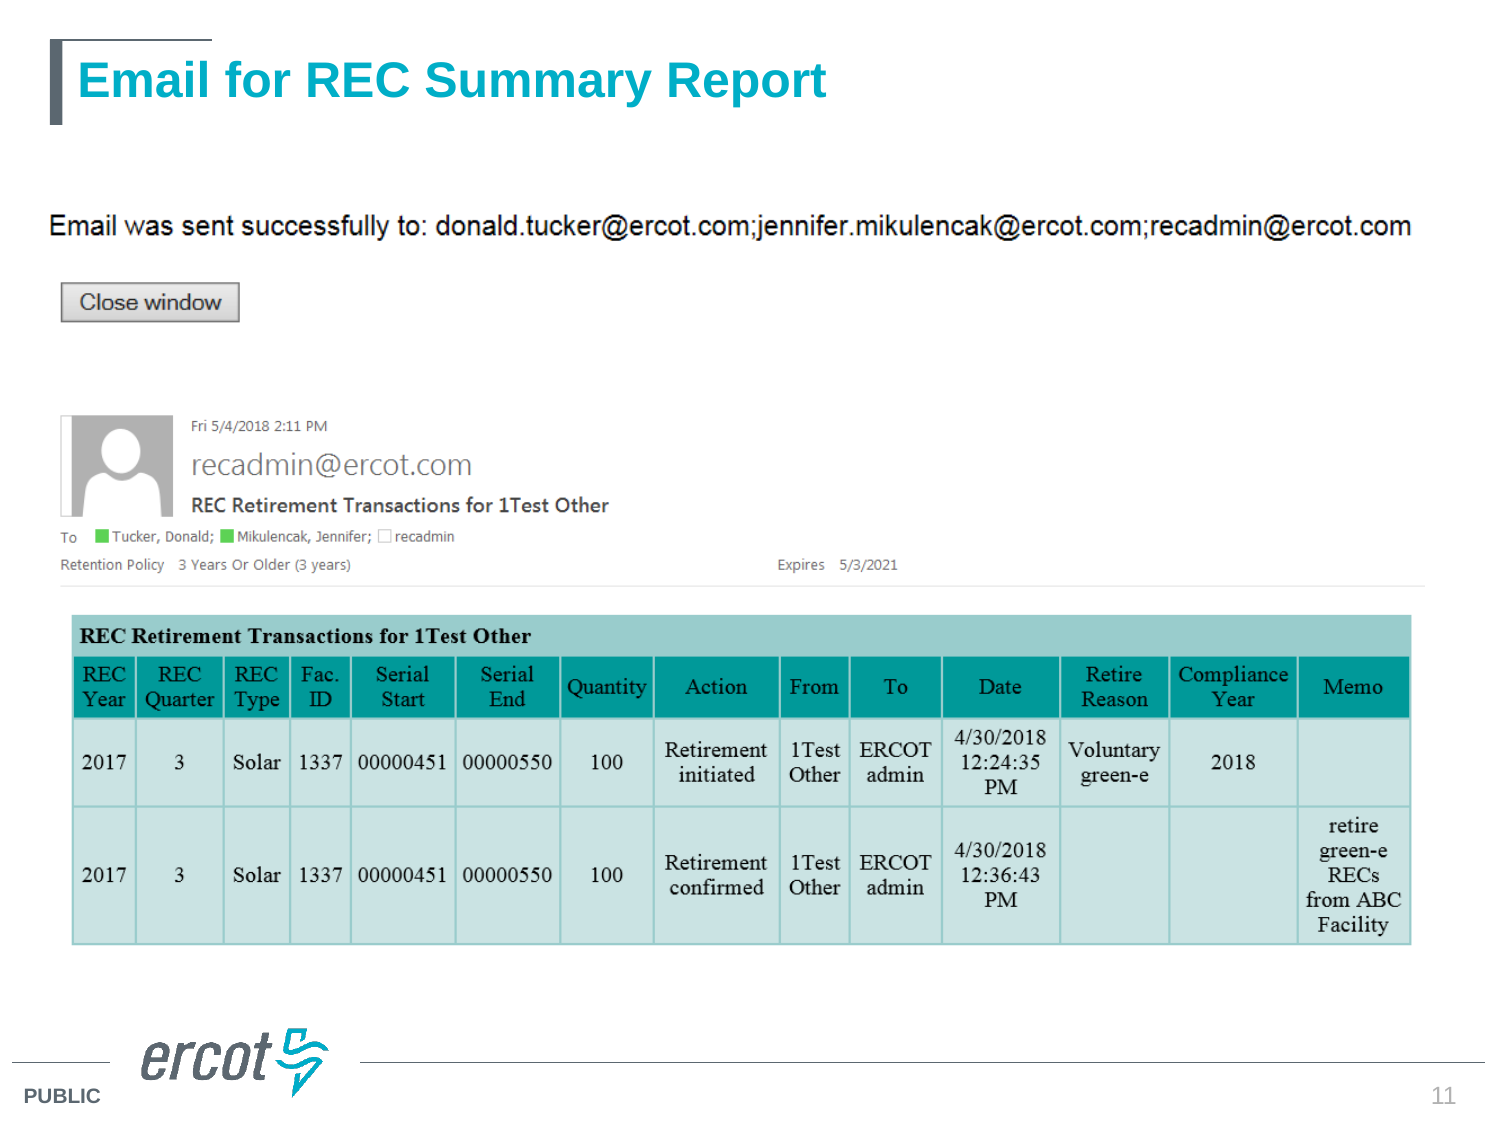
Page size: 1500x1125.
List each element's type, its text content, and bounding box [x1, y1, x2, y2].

picture [137, 1024, 332, 1100]
title Email for REC Summary Report [62, 39, 1450, 125]
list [49, 212, 1451, 376]
slide_number 11 [1400, 1076, 1488, 1113]
picture [56, 412, 1426, 978]
